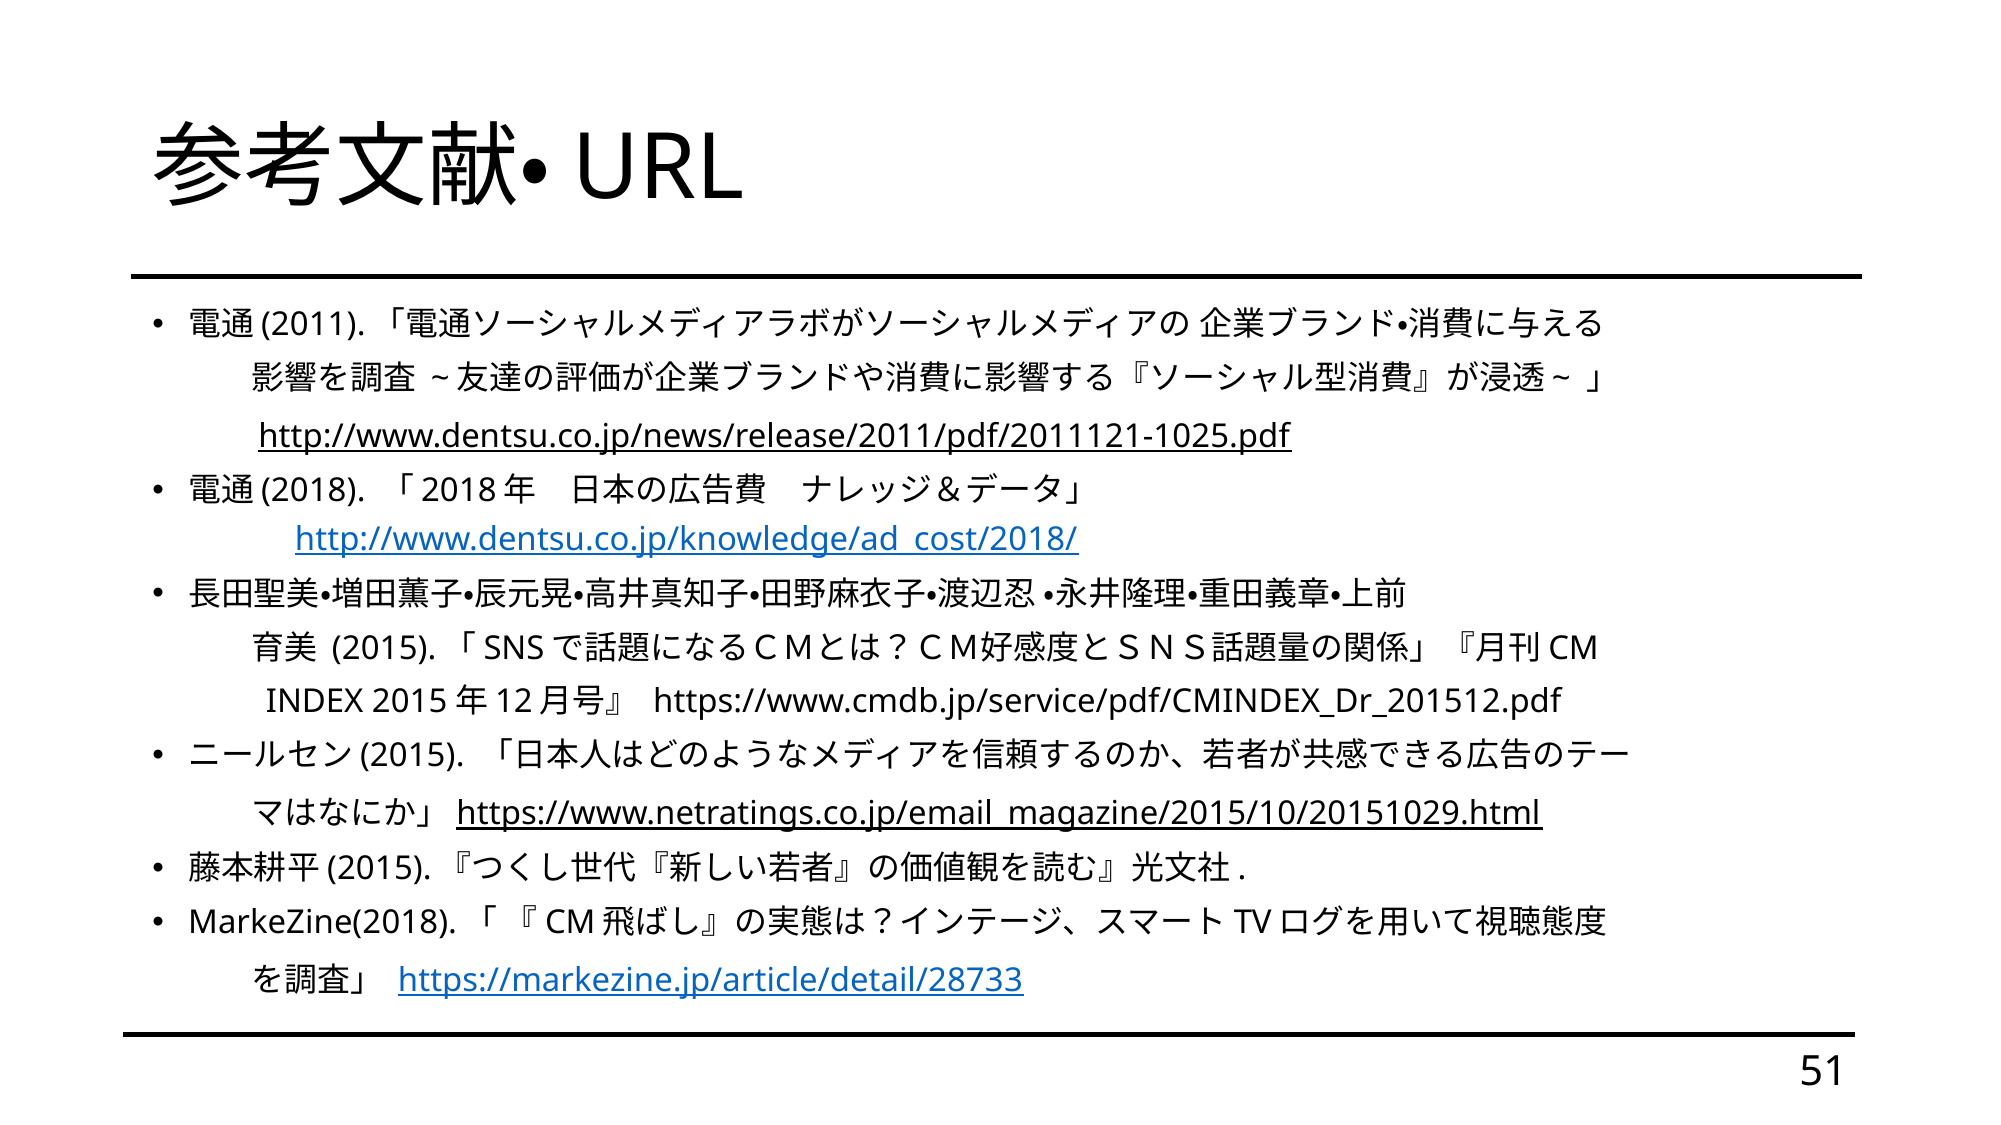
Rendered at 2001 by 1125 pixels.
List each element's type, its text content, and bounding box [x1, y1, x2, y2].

slide_number 51 [1412, 1042, 1863, 1103]
title 参考文献・URL [137, 59, 1863, 276]
list 電通(2011).「電通ソーシャルメディアラボがソーシャルメディアの 企業ブランド・消費に与える 影響を調査 ~友達の評価が企業ブランドや消費に影響する『ソーシャル型消費』が浸透~ 」 http://www.dentsu.co.jp/news/release/2011/pdf/2011121-1025.pdf 電通(2018). 「2018年 日本の広告費 ナレッジ＆データ」 http://www.dentsu.co.jp/knowledge/ad_cost/2018/ 長田聖美・増田薫子・辰元晃・高井真知子・田野麻衣子・渡辺忍 ・永井隆理・重田義章・上前 育美 (2015).「SNSで話題になるＣＭとは？ＣＭ好感度とＳＮＳ話題量の関係」『月刊CM INDEX 2015年12月号』 https://www.cmdb.jp/service/pdf/CMINDEX_Dr_201512.pdf ニールセン(2015). 「日本人はどのようなメディアを信頼するのか、若者が共感できる広告のテー マはなにか」https://www.netratings.co.jp/email_magazine/2015/10/20151029.html 藤本耕平(2015).『つくし世代『新しい若者』の価値観を読む』光文社. MarkeZine(2018).「 『CM飛ばし』の実態は？インテージ、スマートTVログを用いて視聴態度 を調査」 https://markezine.jp/article/detail/28733 [137, 299, 1863, 1014]
